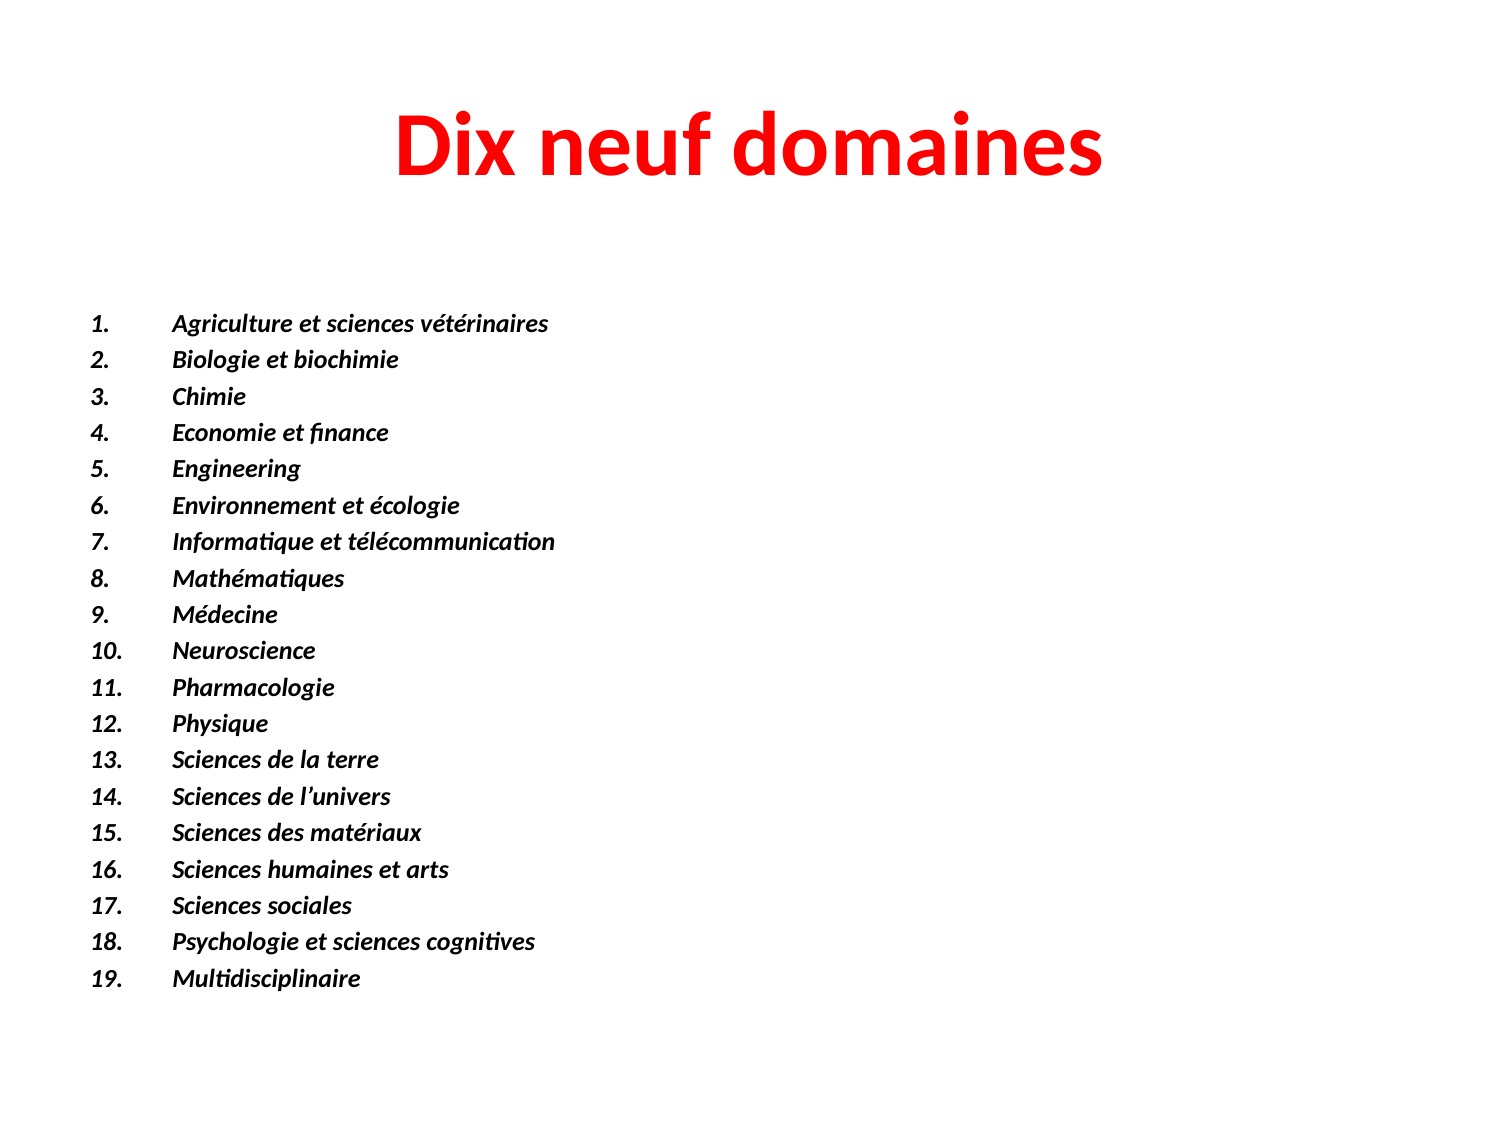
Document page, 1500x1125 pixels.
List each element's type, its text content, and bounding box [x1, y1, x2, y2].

list Agriculture et sciences vétérinaires Biologie et biochimie Chimie Economie et finance Engineering Environnement et écologie Informatique et télécommunication Mathématiques Médecine Neuroscience Pharmacologie Physique Sciences de la terre Sciences de l’univers Sciences des matériaux Sciences humaines et arts Sciences sociales Psychologie et sciences cognitives Multidisciplinaire [75, 262, 1425, 1005]
title Dix neuf domaines [75, 45, 1425, 233]
